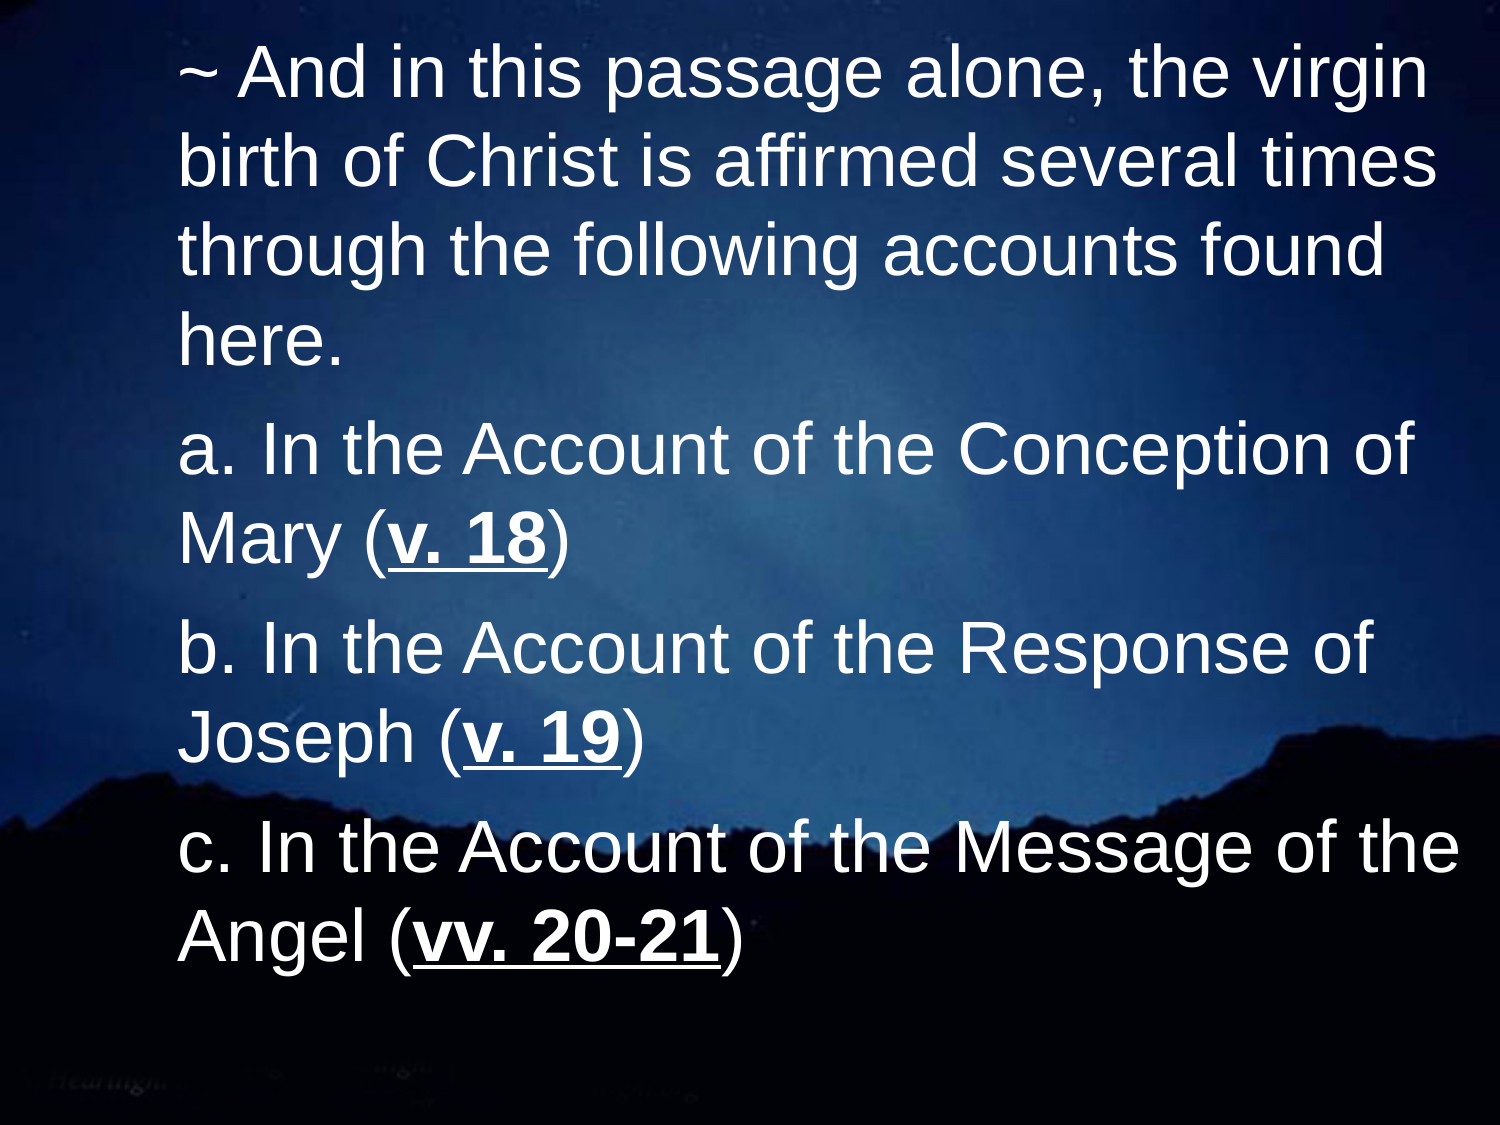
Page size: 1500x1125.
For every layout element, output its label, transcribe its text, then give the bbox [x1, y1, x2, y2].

subtitle ~ And in this passage alone, the virgin birth of Christ is affirmed several times through the following accounts found here. a. In the Account of the Conception of Mary (v. 18) b. In the Account of the Response of Joseph (v. 19) c. In the Account of the Message of the Angel (vv. 20-21) [13, 16, 1484, 1108]
picture [0, 0, 1500, 1125]
